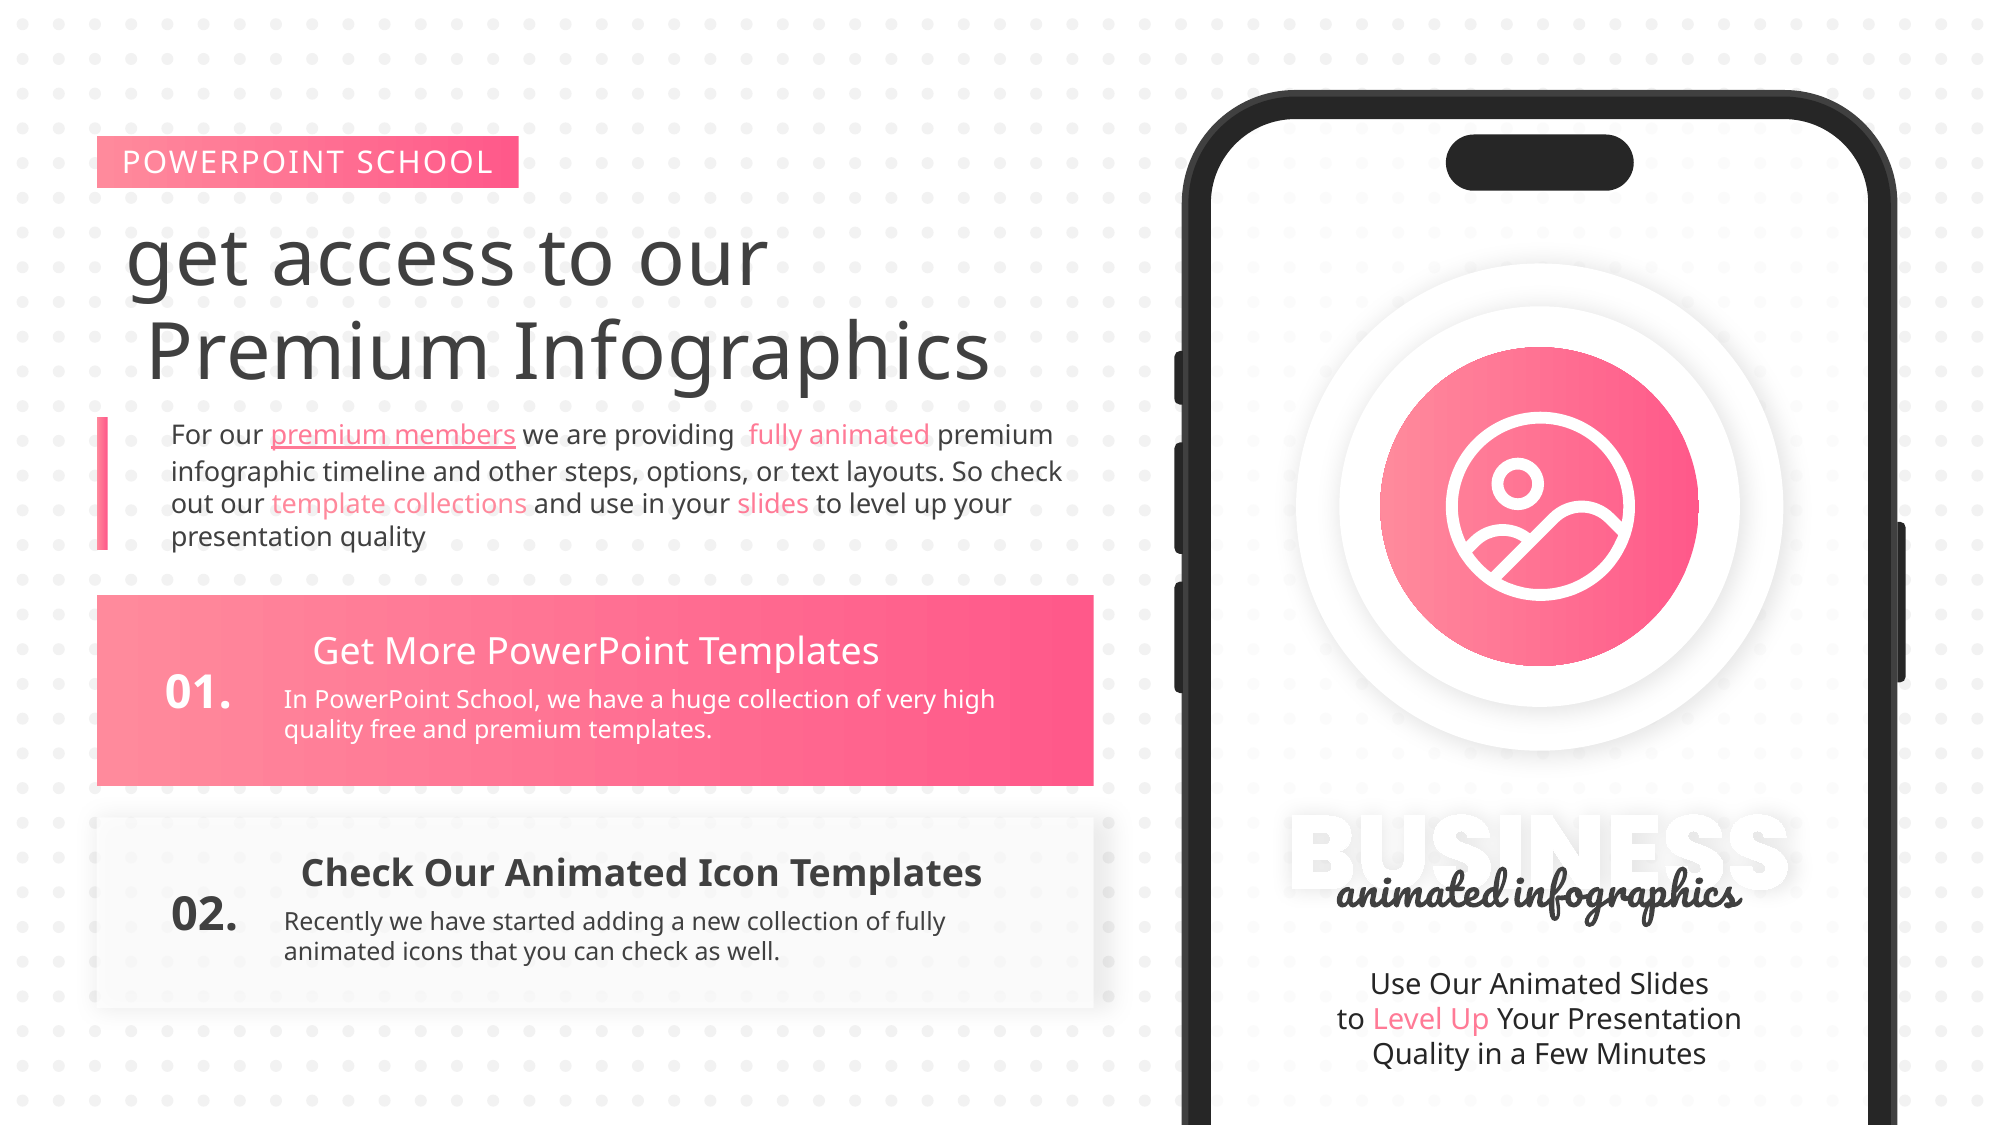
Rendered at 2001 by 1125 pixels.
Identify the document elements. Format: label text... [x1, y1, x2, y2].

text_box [1174, 90, 1906, 1125]
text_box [96, 409, 1120, 557]
text_box [96, 594, 1095, 787]
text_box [96, 135, 519, 189]
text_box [269, 619, 1074, 752]
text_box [269, 841, 1074, 974]
text_box 01. [150, 654, 248, 726]
text_box 02. [156, 876, 254, 948]
text_box get access to our [111, 198, 786, 309]
text_box [96, 816, 1095, 1009]
text_box Premium Infographics [130, 292, 1008, 403]
